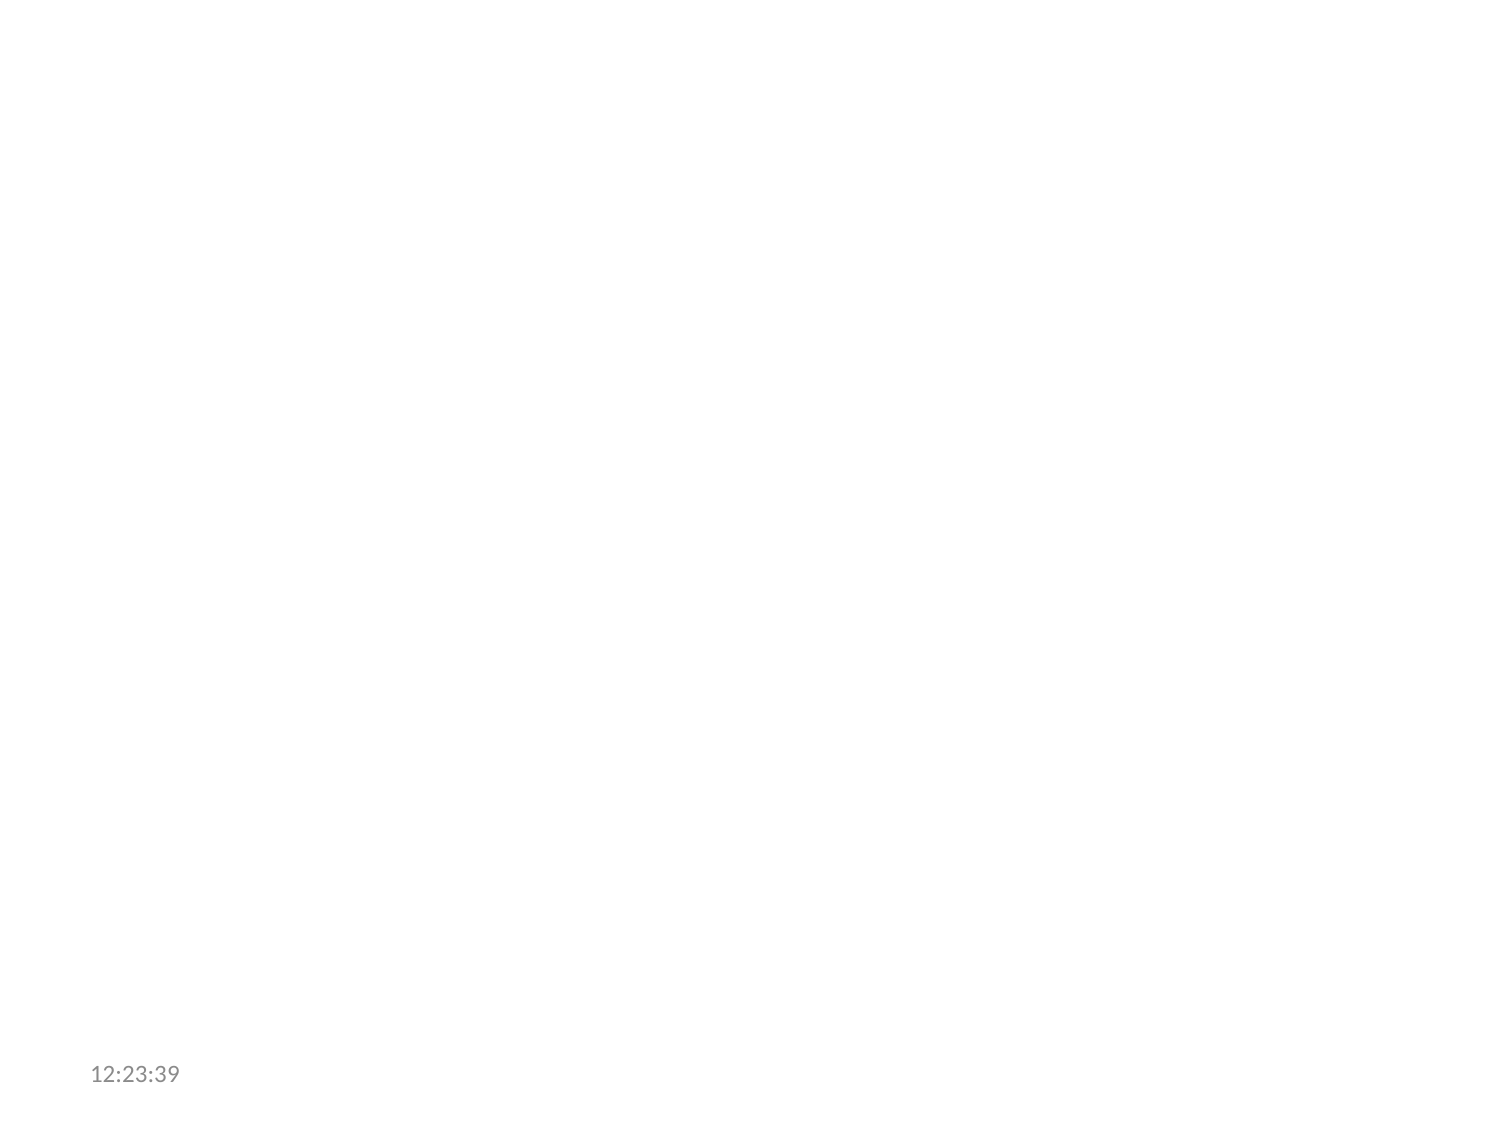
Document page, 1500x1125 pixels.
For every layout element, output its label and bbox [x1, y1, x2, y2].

slide_number [75, 1042, 425, 1103]
